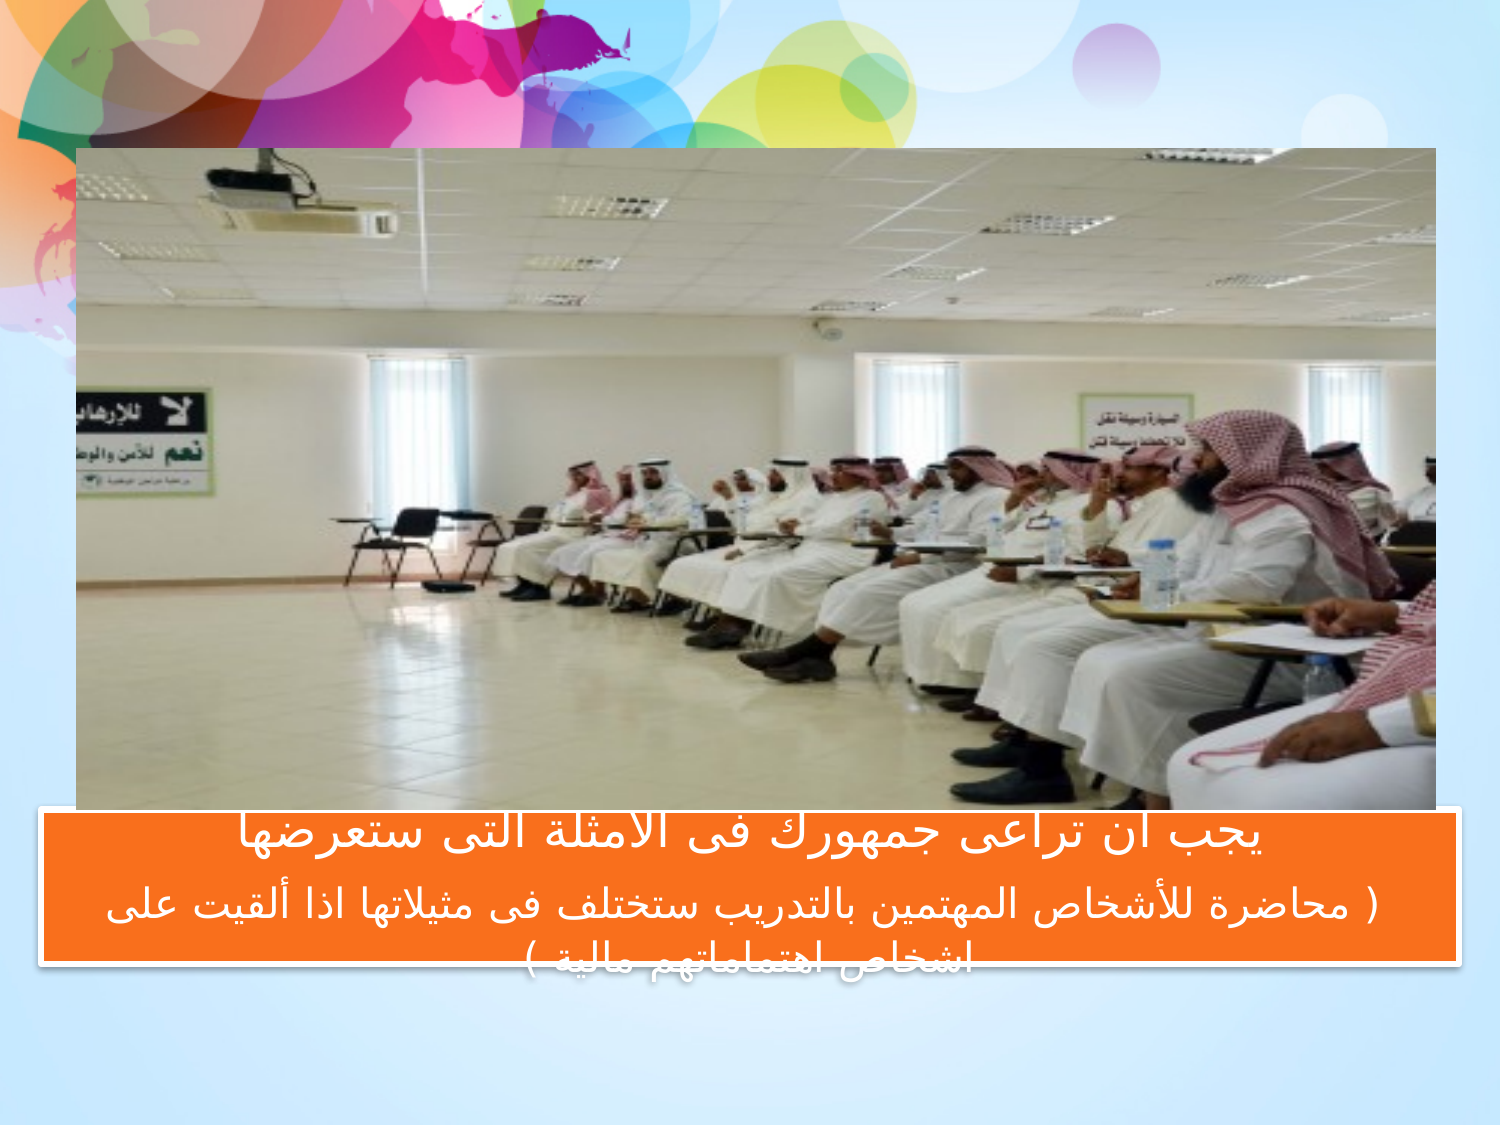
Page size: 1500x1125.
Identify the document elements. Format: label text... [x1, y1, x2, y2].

text_box يجب ان تراعى جمهورك فى الامثلة التى ستعرضها ( محاضرة للأشخاص المهتمين بالتدريب ستختلف فى مثيلاتها اذا ألقيت على اشخاص اهتماماتهم مالية ) [38, 806, 1462, 967]
picture [0, 0, 1500, 1125]
